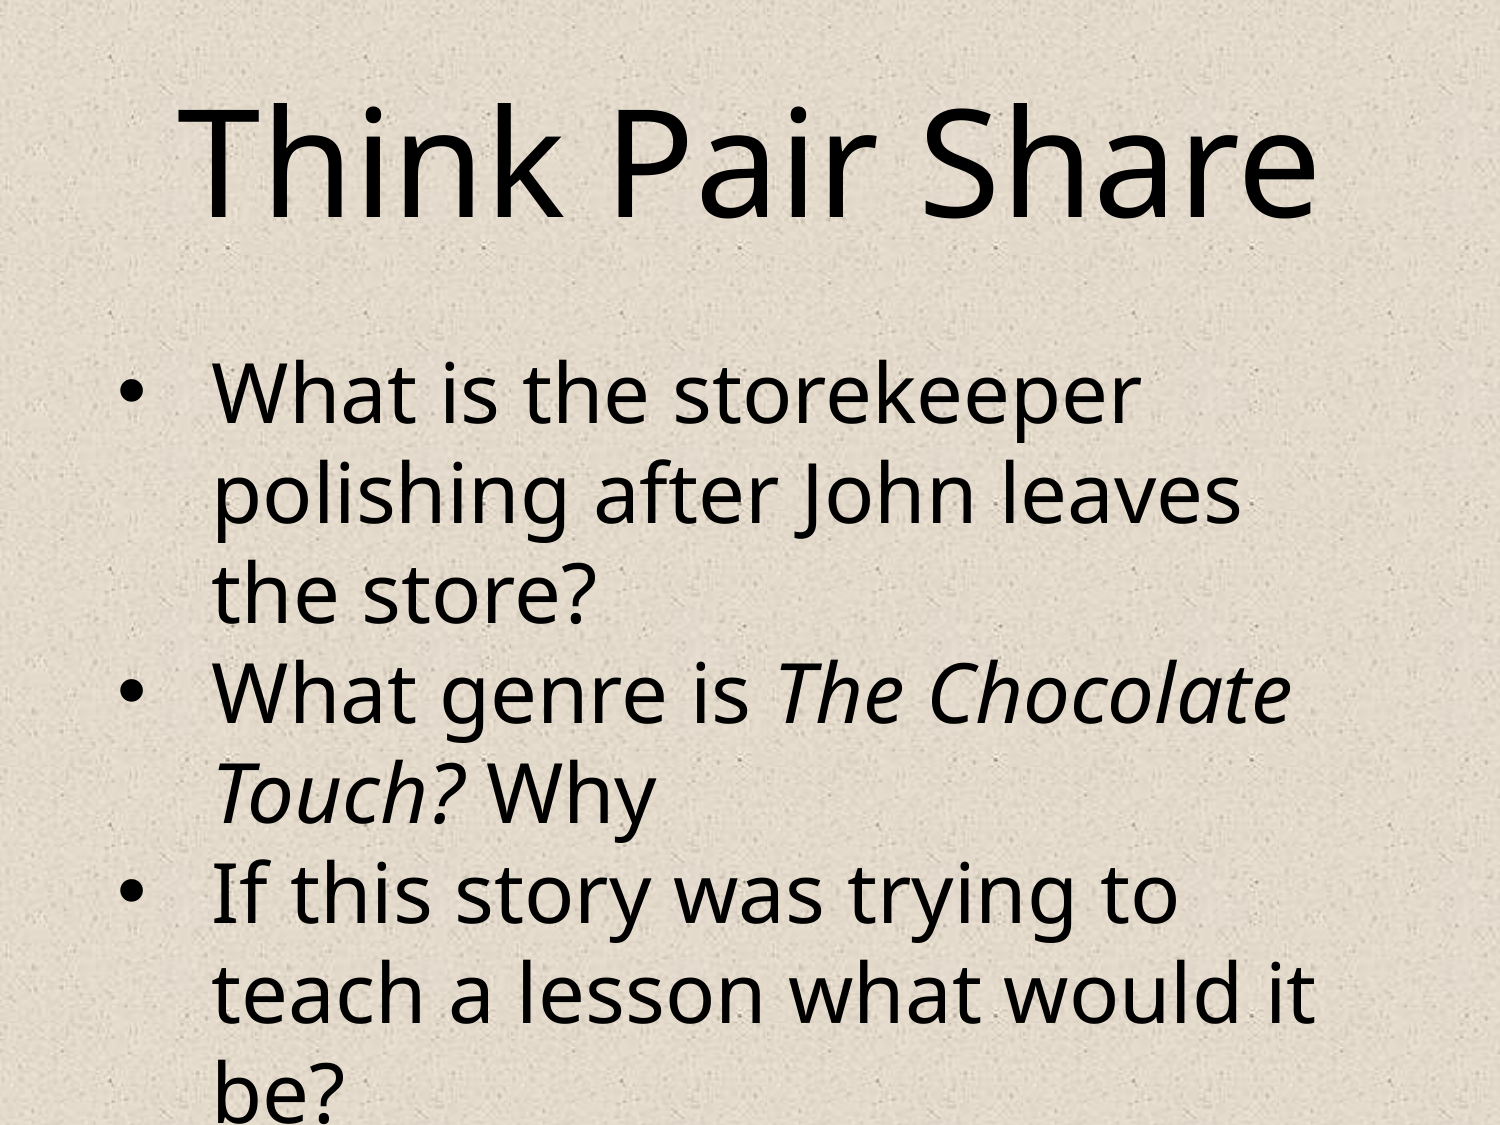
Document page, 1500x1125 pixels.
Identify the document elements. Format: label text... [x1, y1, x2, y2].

picture [0, 0, 1500, 1125]
text_box What is the storekeeper polishing after John leaves the store? What genre is The Chocolate Touch? Why If this story was trying to teach a lesson what would it be? Did the book end as you predicted? [103, 232, 1397, 1125]
title Think Pair Share [103, 59, 1397, 232]
